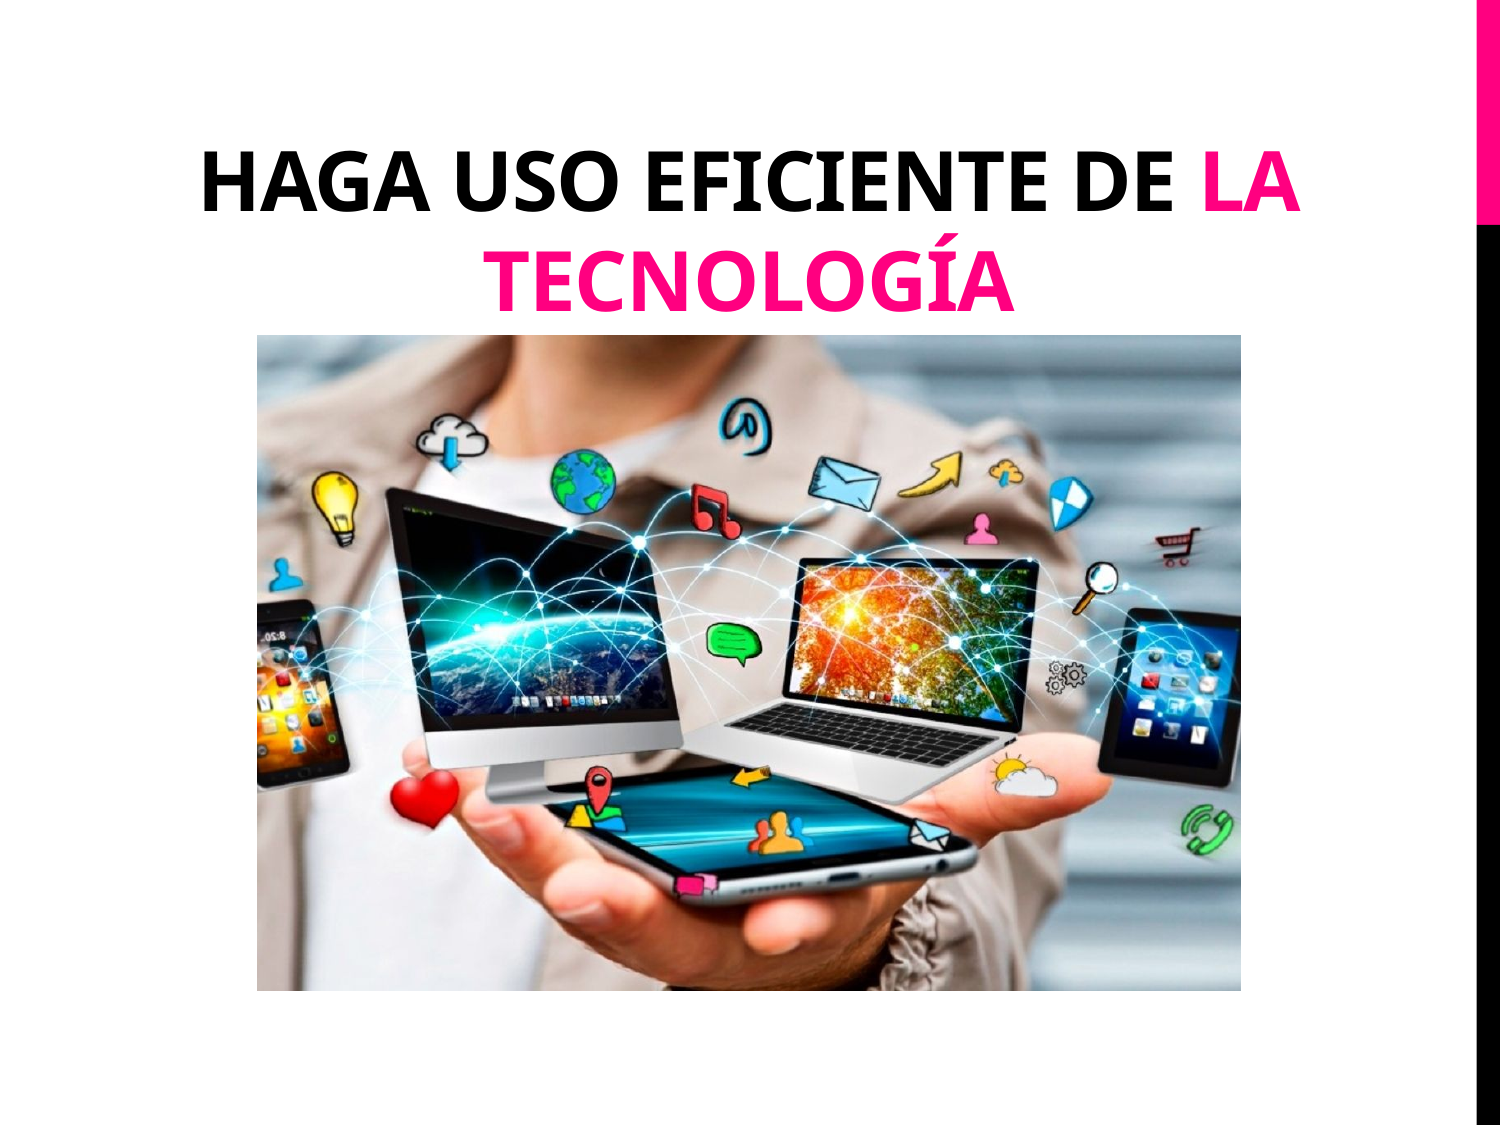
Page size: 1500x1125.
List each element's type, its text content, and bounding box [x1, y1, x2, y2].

picture [256, 334, 1241, 992]
title Haga uso eficiente de la tecnología [102, 117, 1396, 336]
